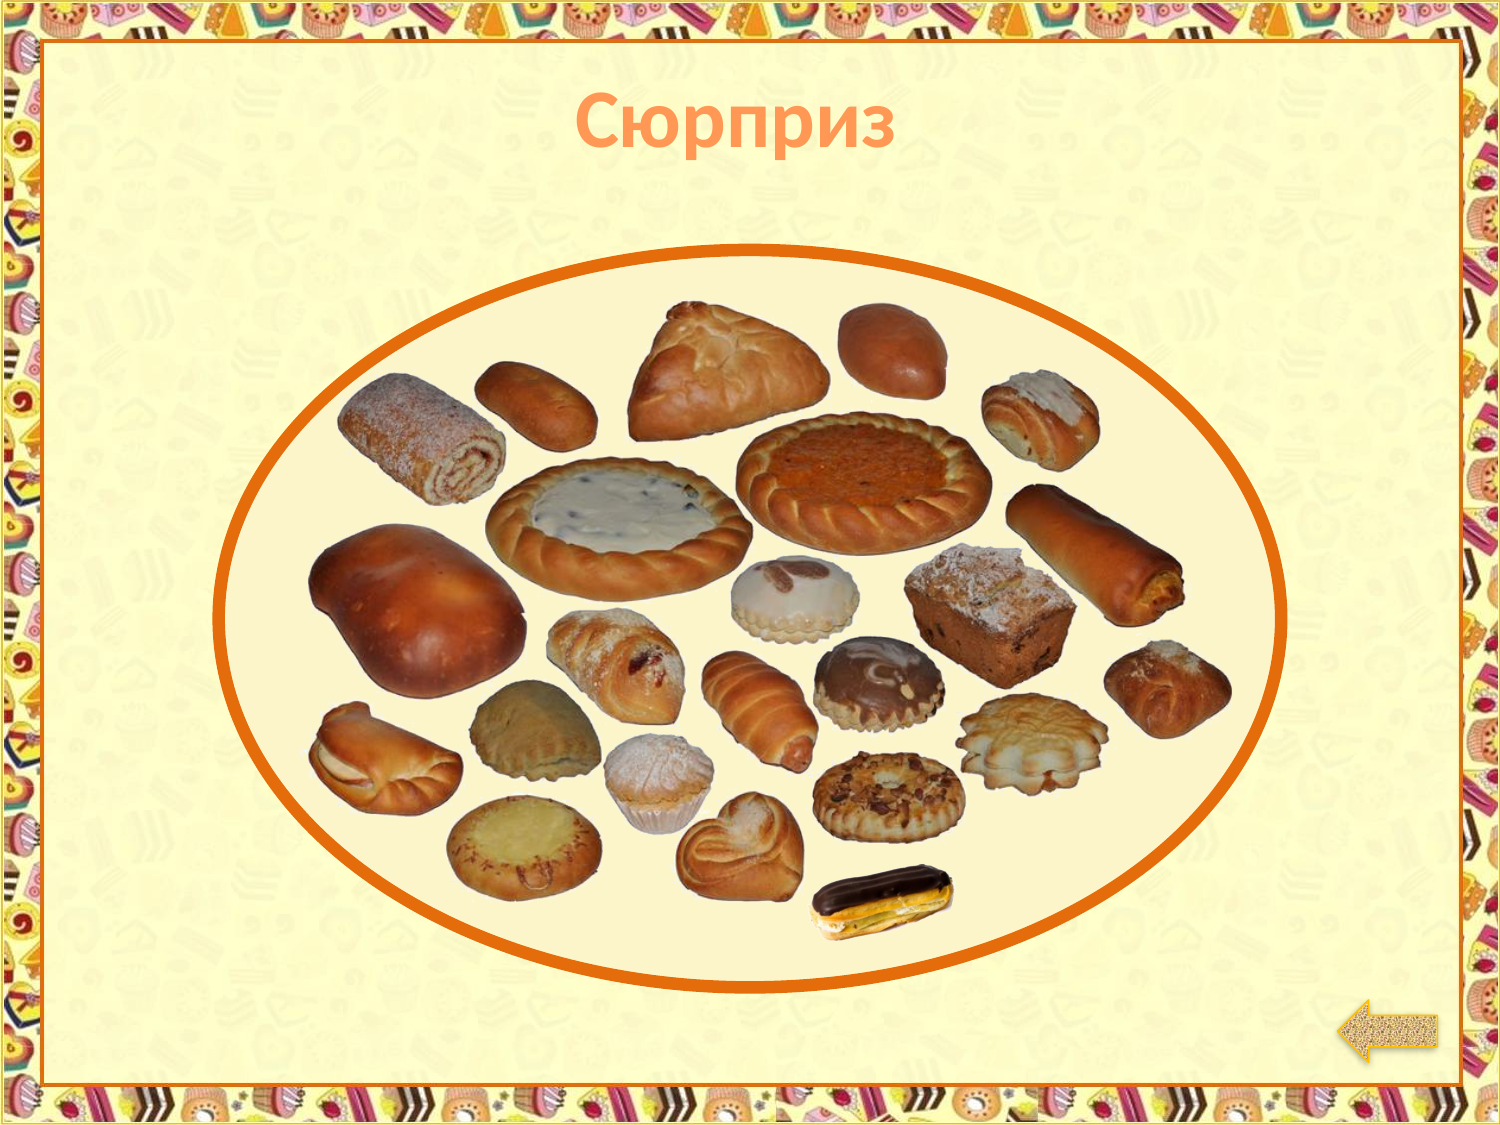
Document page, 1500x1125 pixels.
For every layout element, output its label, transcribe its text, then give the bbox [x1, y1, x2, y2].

text_box [1336, 999, 1439, 1064]
text_box Сюрприз [560, 56, 913, 172]
text_box [556, 247, 944, 273]
picture [0, 0, 1500, 1125]
text_box [938, 922, 1057, 966]
text_box [443, 922, 933, 990]
text_box [216, 426, 294, 812]
text_box [1254, 497, 1284, 740]
